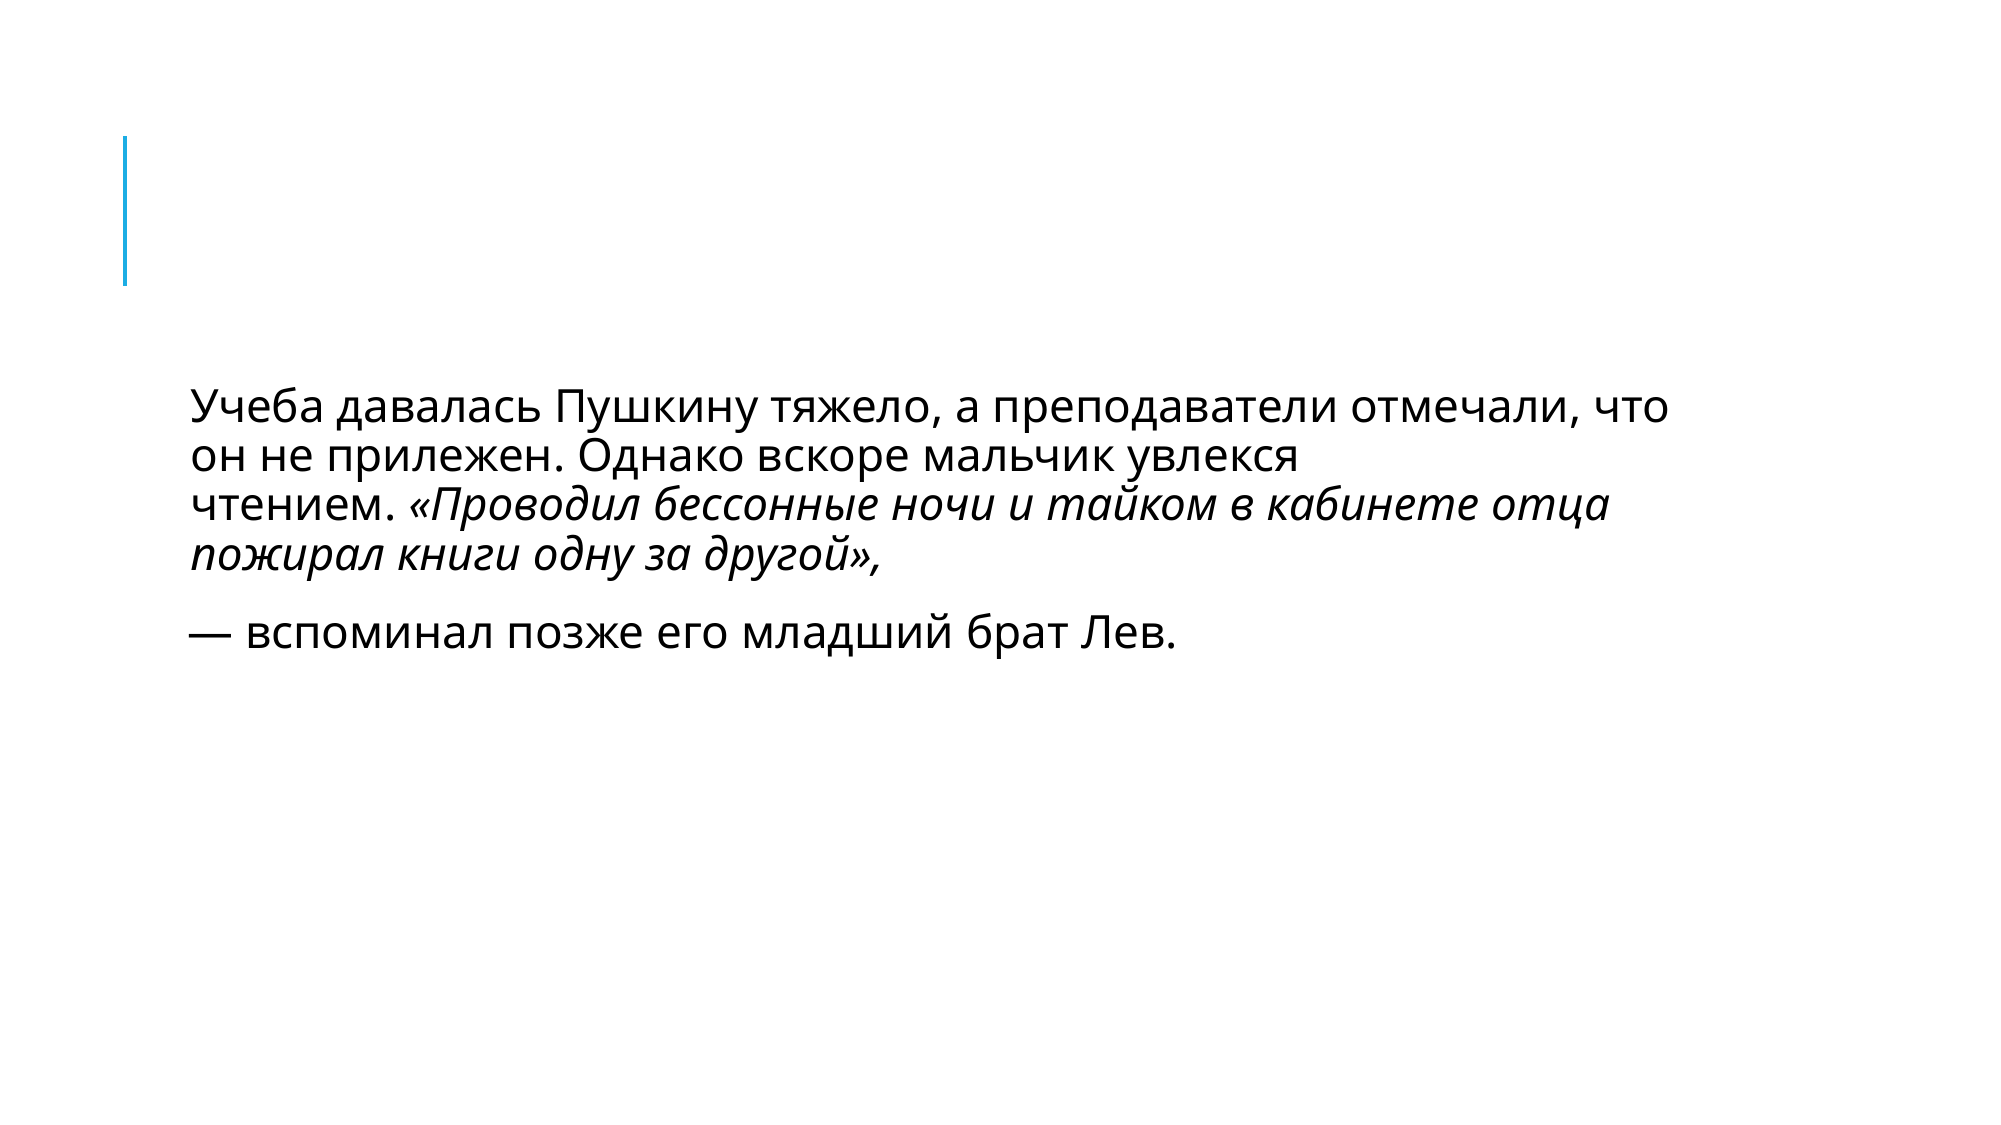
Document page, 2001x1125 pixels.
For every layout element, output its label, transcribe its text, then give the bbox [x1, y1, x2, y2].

list Учеба давалась Пушкину тяжело, а преподаватели отмечали, что он не прилежен. Однако вскоре мальчик увлекся чтением. «Проводил бессонные ночи и тайком в кабинете отца пожирал книги одну за другой», — вспоминал позже его младший брат Лев. [168, 375, 1763, 1035]
